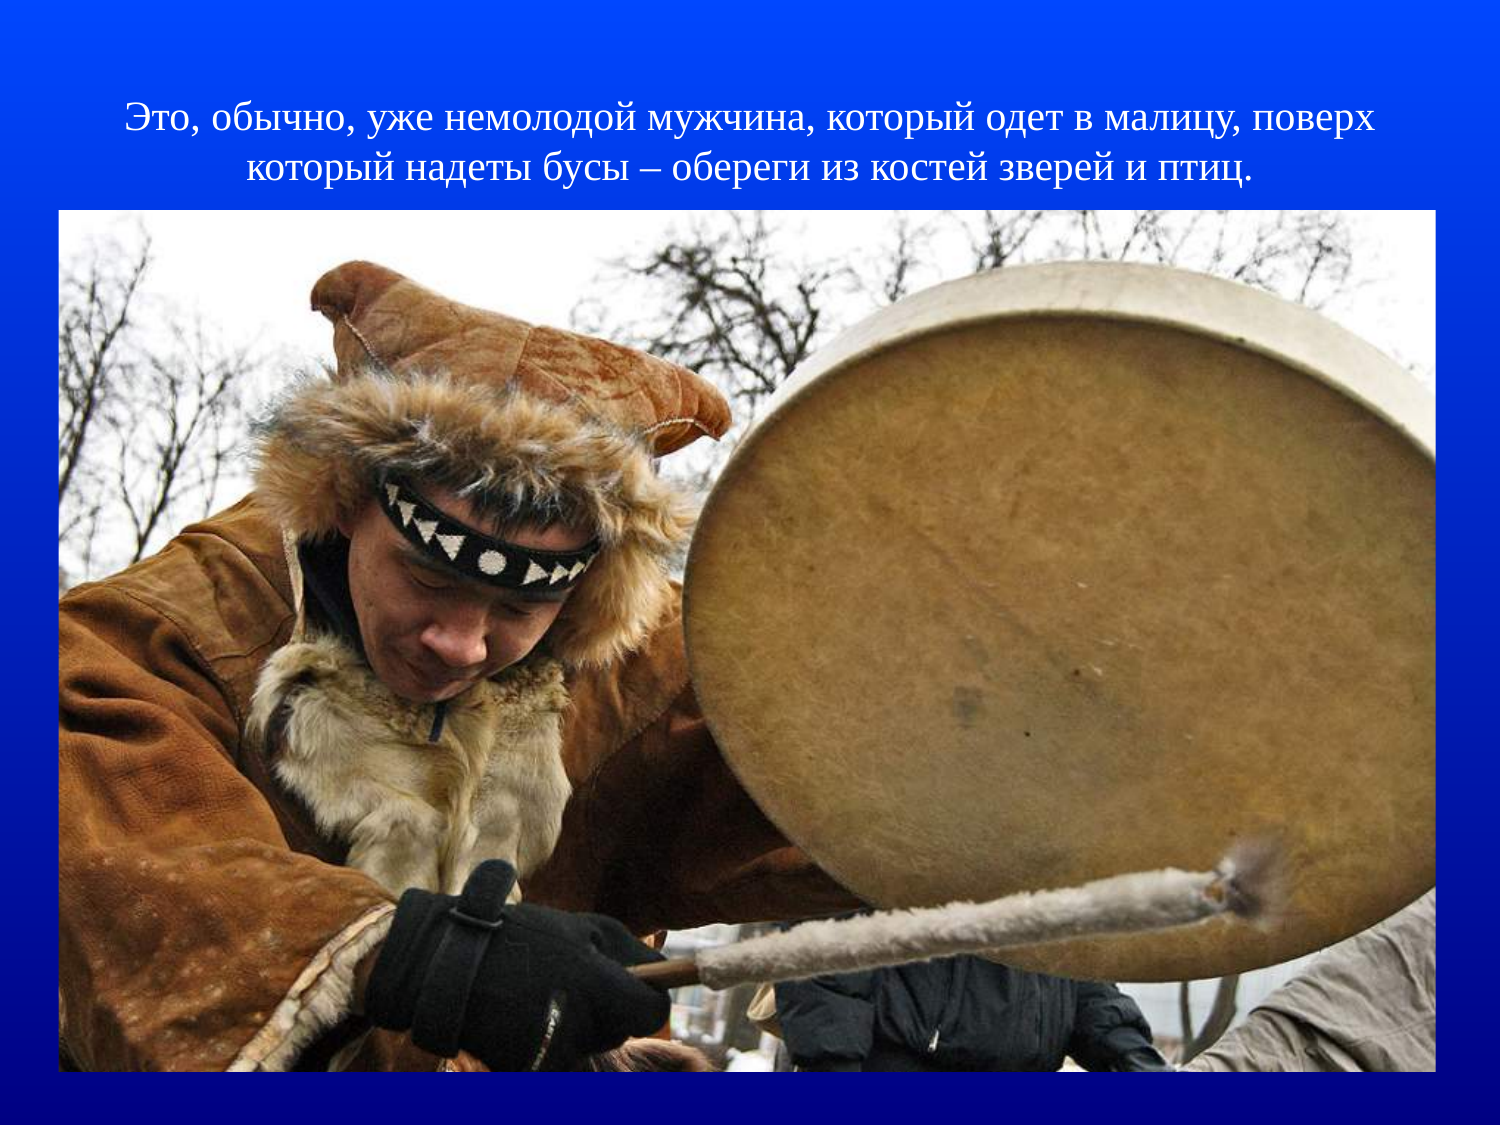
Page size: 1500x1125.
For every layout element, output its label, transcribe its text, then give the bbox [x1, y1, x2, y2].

picture [58, 210, 1436, 1072]
title Это, обычно, уже немолодой мужчина, который одет в малицу, поверх который надеты бусы – обереги из костей зверей и птиц. [75, 45, 1425, 209]
